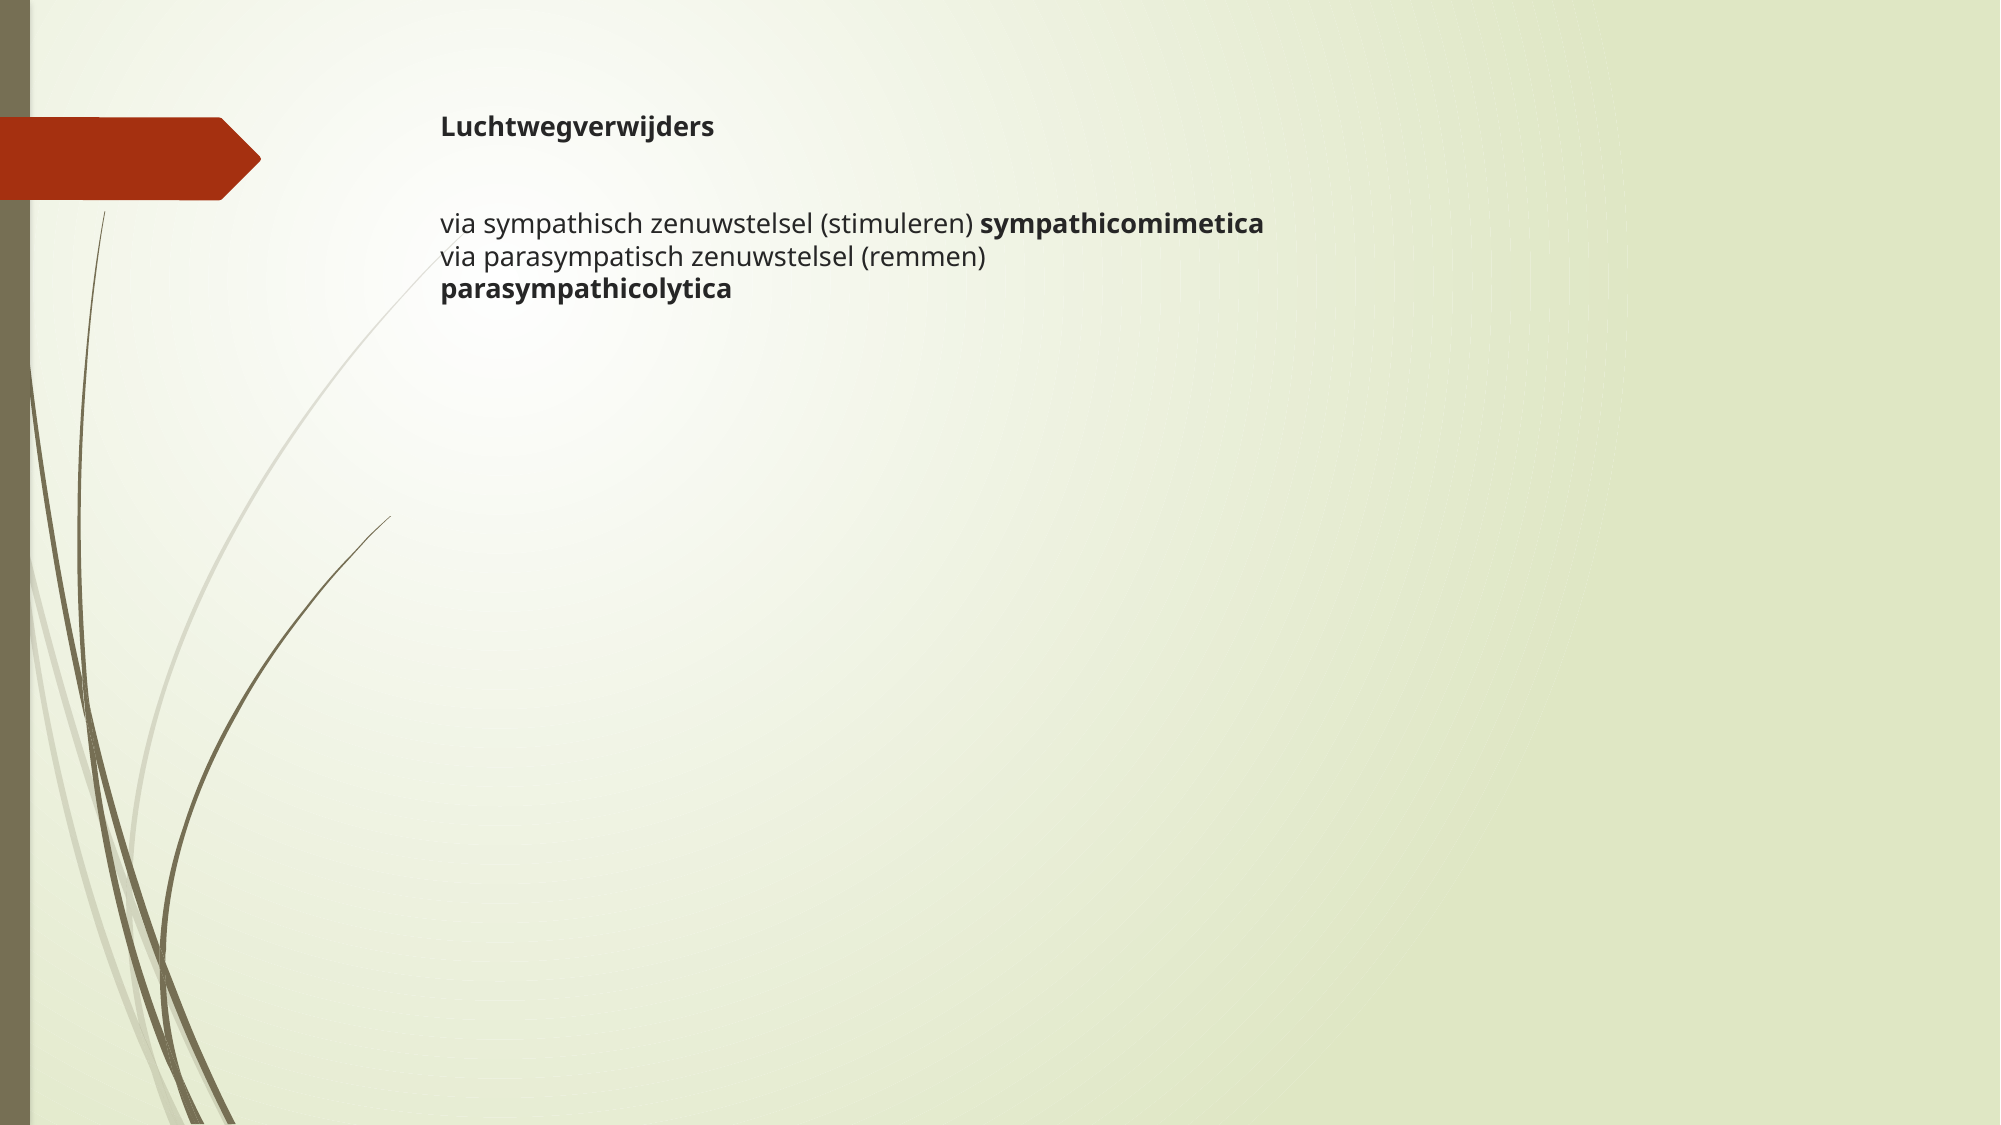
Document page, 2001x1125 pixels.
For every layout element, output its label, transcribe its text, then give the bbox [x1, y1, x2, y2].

title Luchtwegverwijders via sympathisch zenuwstelsel (stimuleren) sympathicomimetica via parasympatisch zenuwstelsel (remmen) parasympathicolytica [425, 102, 1888, 313]
